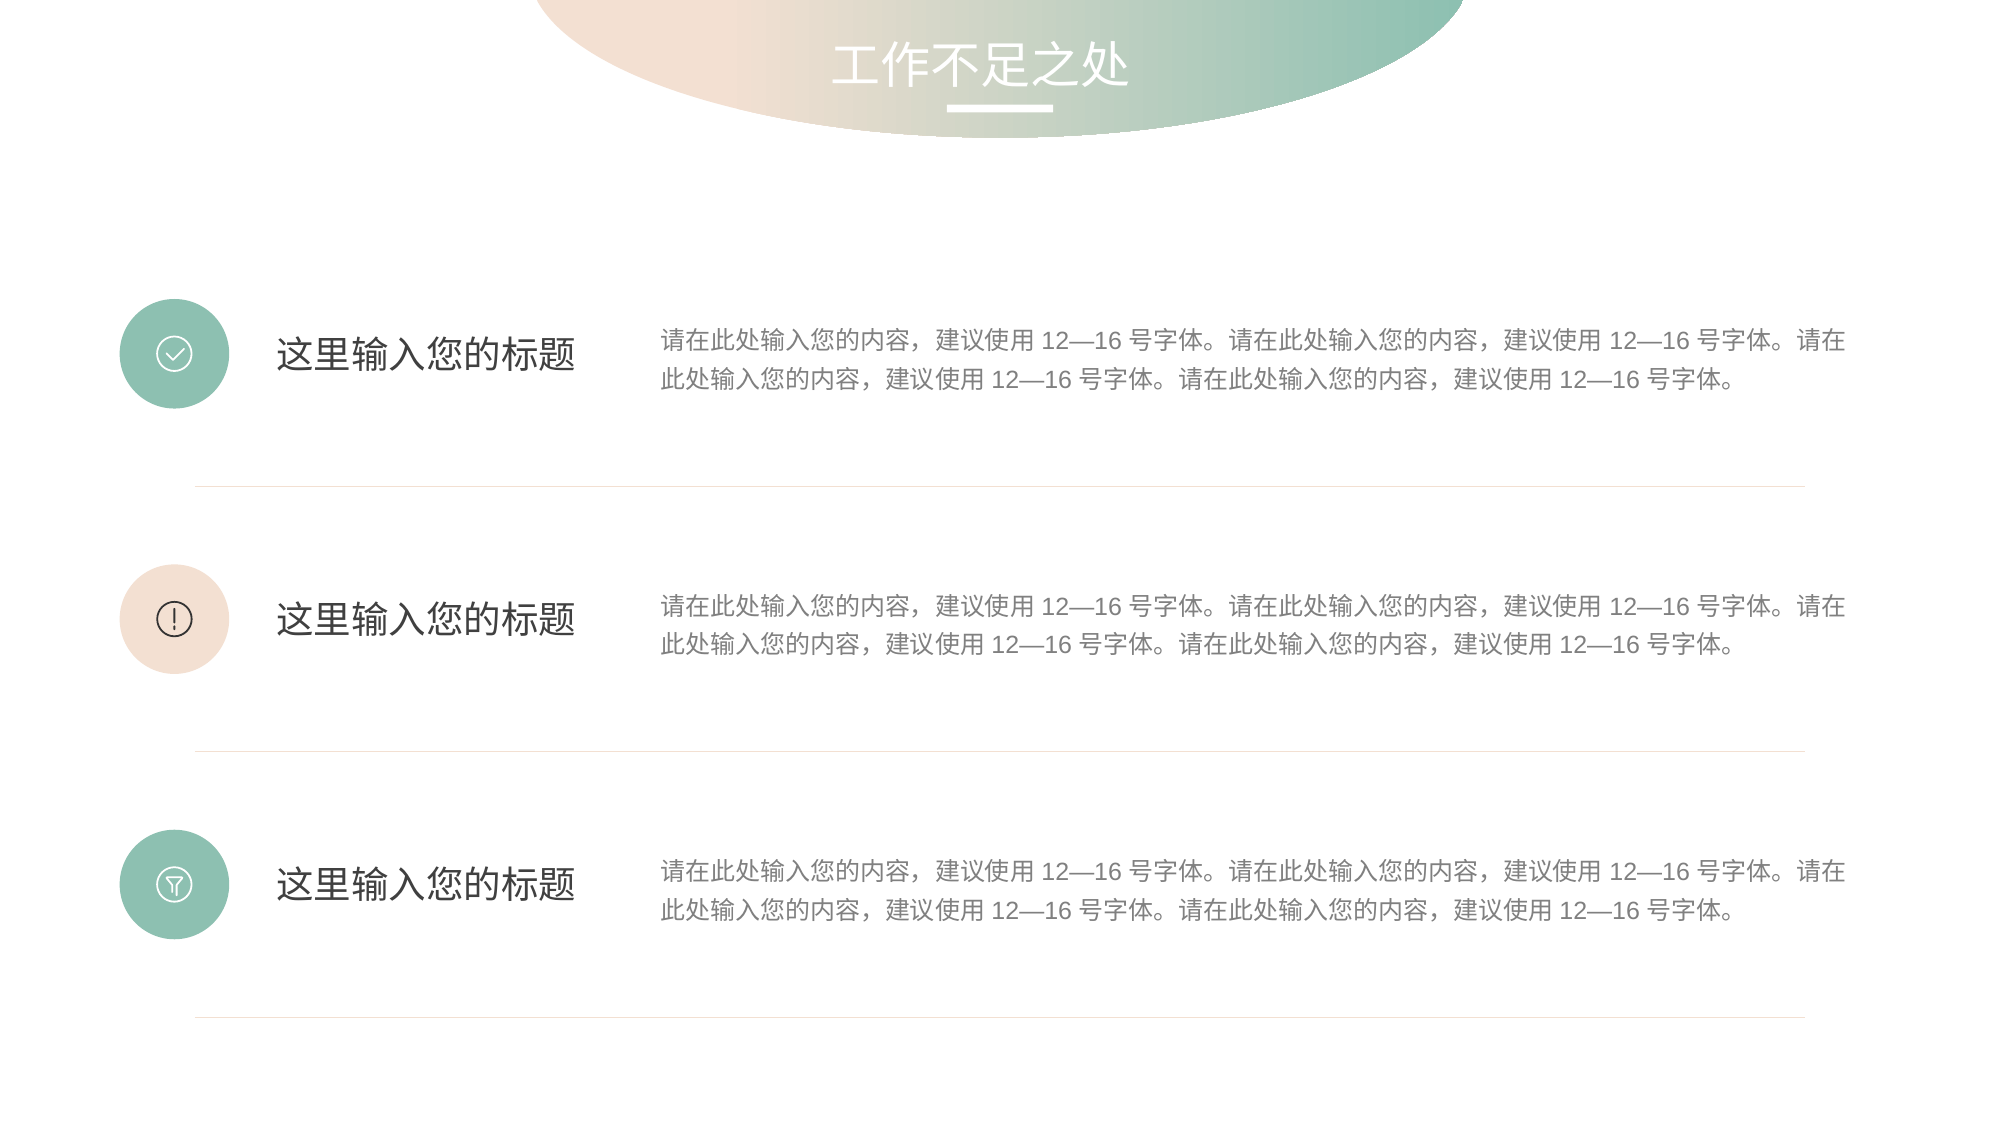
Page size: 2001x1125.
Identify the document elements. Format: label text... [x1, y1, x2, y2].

text_box 这里输入您的标题 [261, 588, 603, 649]
text_box [535, 0, 1465, 139]
text_box [946, 103, 1054, 113]
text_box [143, 588, 206, 650]
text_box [143, 322, 206, 385]
text_box 这里输入您的标题 [261, 323, 603, 384]
text_box 请在此处输入您的内容，建议使用12—16号字体。请在此处输入您的内容，建议使用12—16号字体。请在此处输入您的内容，建议使用12—16号字体。请在此处输入您的内容，建议使用12—16号字体。 [645, 573, 1881, 667]
text_box [118, 297, 231, 410]
text_box [118, 828, 231, 941]
text_box 这里输入您的标题 [261, 854, 603, 914]
text_box [118, 563, 231, 675]
text_box 请在此处输入您的内容，建议使用12—16号字体。请在此处输入您的内容，建议使用12—16号字体。请在此处输入您的内容，建议使用12—16号字体。请在此处输入您的内容，建议使用12—16号字体。 [645, 839, 1881, 932]
text_box 请在此处输入您的内容，建议使用12—16号字体。请在此处输入您的内容，建议使用12—16号字体。请在此处输入您的内容，建议使用12—16号字体。请在此处输入您的内容，建议使用12—16号字体。 [645, 308, 1881, 401]
text_box 工作不足之处 [815, 25, 1185, 101]
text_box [143, 853, 206, 916]
